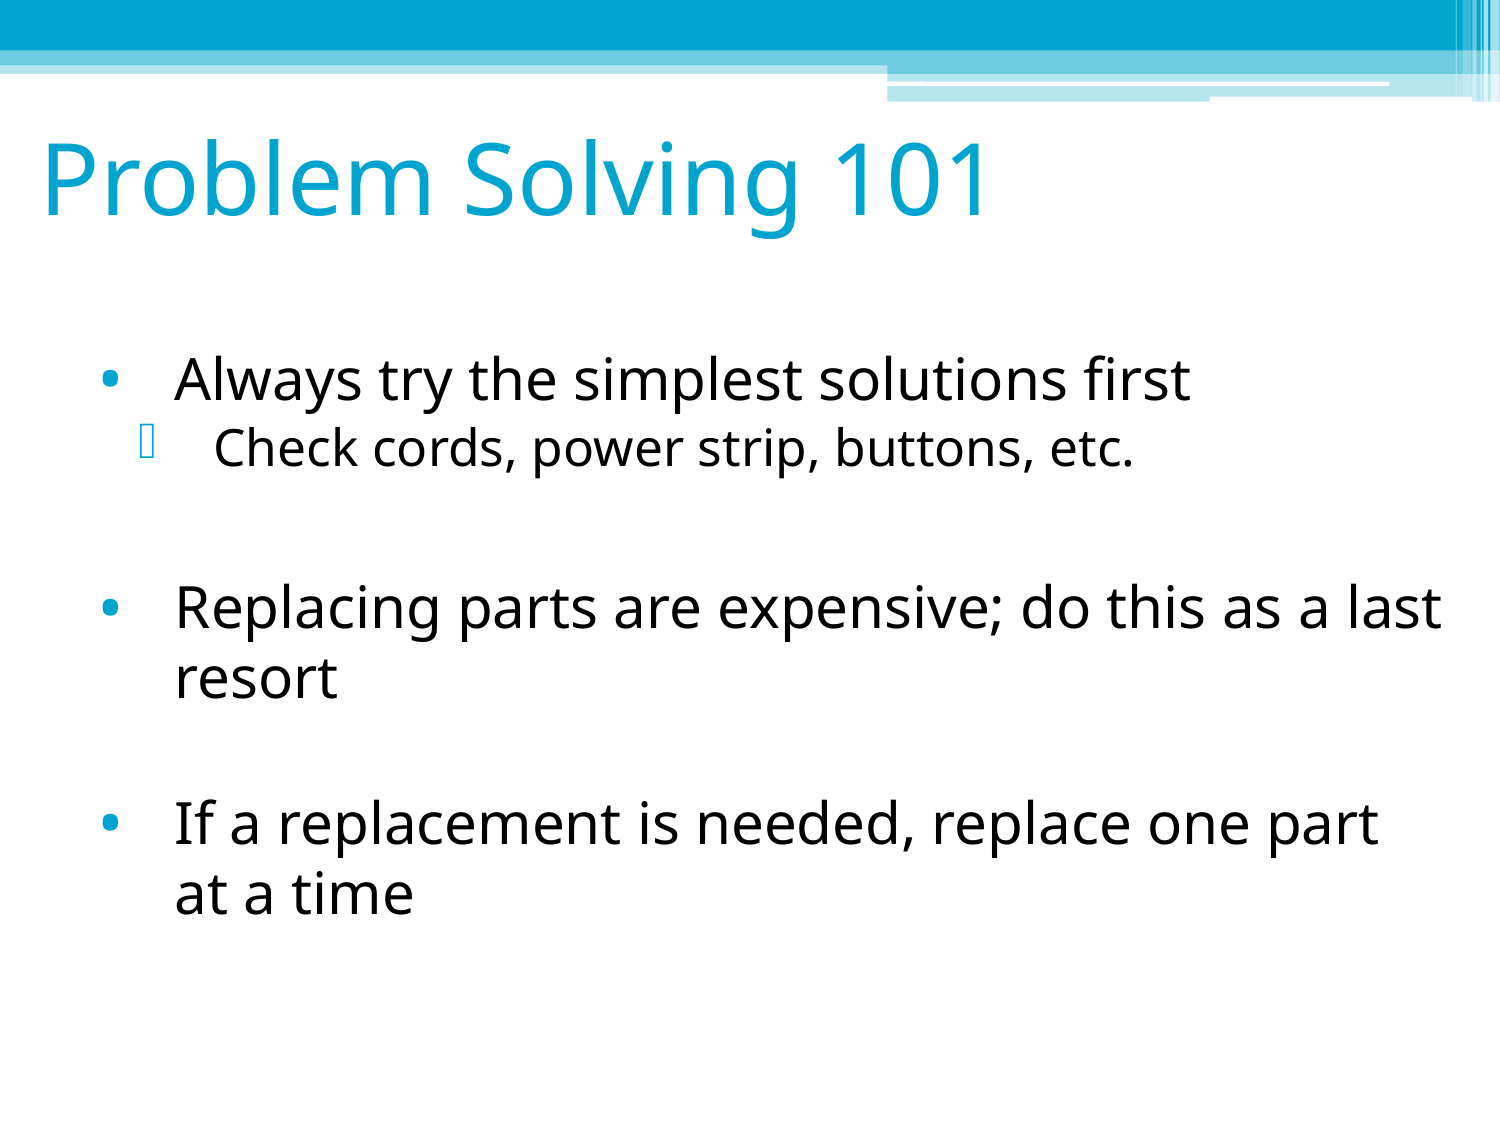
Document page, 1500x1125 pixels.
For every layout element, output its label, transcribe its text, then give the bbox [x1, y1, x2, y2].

list Always try the simplest solutions first Check cords, power strip, buttons, etc. Replacing parts are expensive; do this as a last resort If a replacement is needed, replace one part at a time [24, 263, 1463, 1000]
title Problem Solving 101 [24, 87, 1500, 263]
